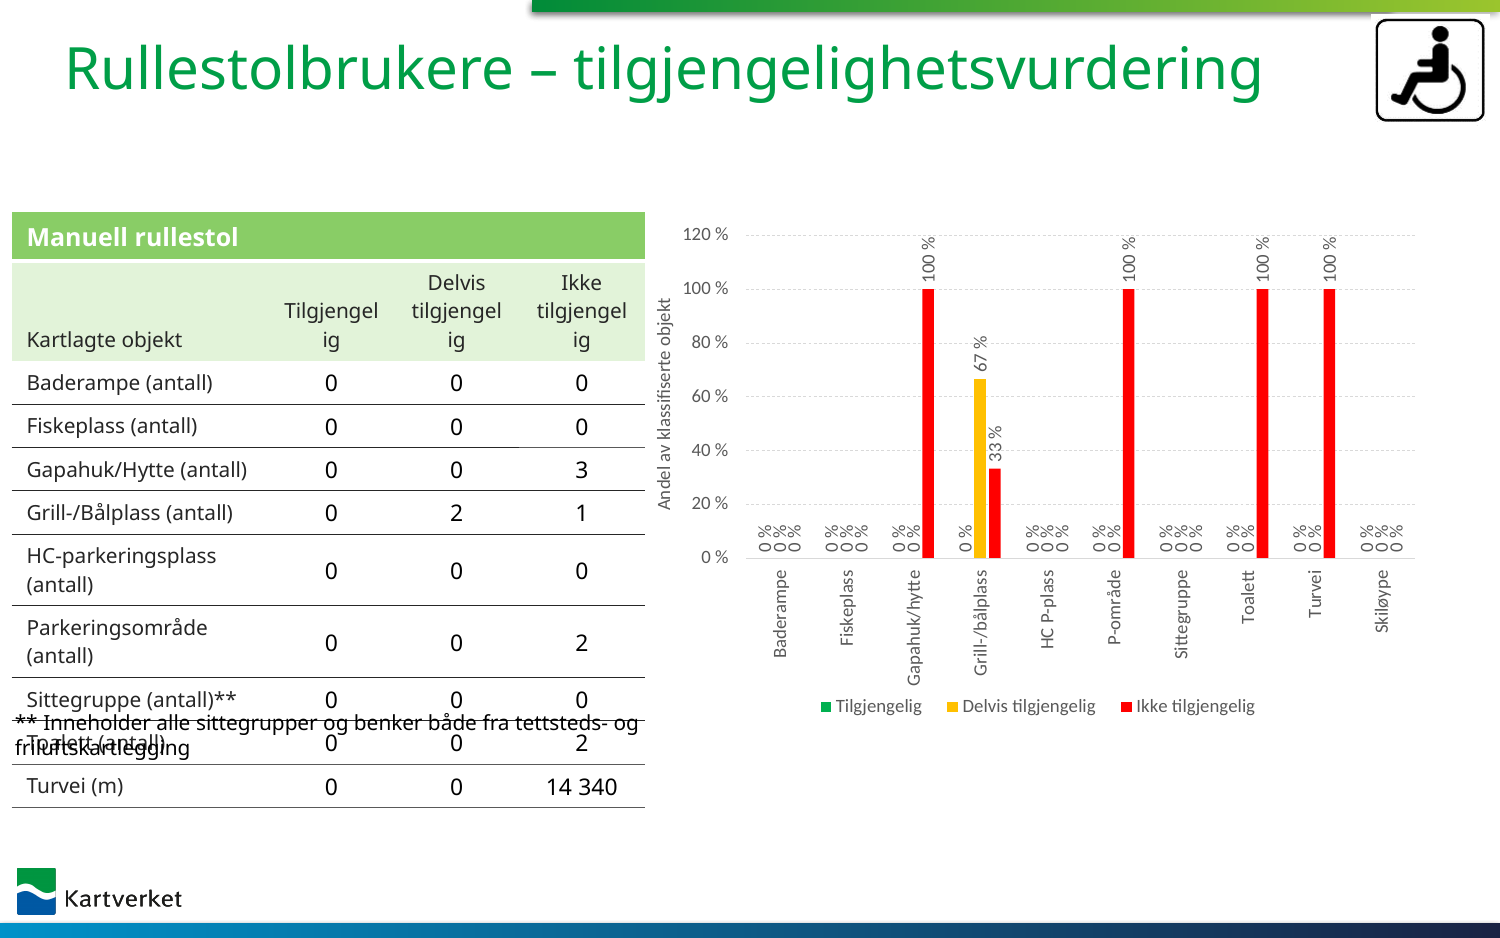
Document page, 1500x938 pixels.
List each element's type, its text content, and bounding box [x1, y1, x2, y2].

text_box ** Inneholder alle sittegrupper og benker både fra tettsteds- og friluftskartlegging [0, 702, 745, 768]
text_box Rullestolbrukere – tilgjengelighetsvurdering [49, 12, 1372, 109]
table_cell 0 [519, 405, 638, 447]
table_cell 0 [394, 606, 519, 677]
table_cell 0 [394, 768, 519, 807]
table_cell 0 [394, 361, 519, 404]
table_cell 1 [519, 491, 638, 534]
table_header Manuell rullestol [12, 212, 645, 259]
table_cell Turvei (m) [12, 768, 269, 807]
table_cell 0 [394, 448, 519, 490]
table_cell Gapahuk/Hytte (antall) [12, 448, 269, 490]
table_cell 0 [269, 535, 394, 605]
table_cell 0 [519, 678, 638, 702]
table_cell 3 [519, 448, 638, 490]
table_cell 0 [394, 535, 519, 605]
table_cell 0 [269, 491, 394, 534]
table_cell 0 [269, 768, 394, 807]
table_cell Delvis tilgjengelig [394, 263, 519, 361]
table_cell 0 [269, 678, 394, 702]
table_cell 0 [394, 405, 519, 447]
table_cell Baderampe (antall) [12, 361, 269, 404]
table_cell 0 [269, 448, 394, 490]
table_cell Kartlagte objekt [12, 263, 269, 361]
table_cell 2 [394, 491, 519, 534]
table_cell Fiskeplass (antall) [12, 405, 269, 447]
table_cell 2 [519, 606, 638, 677]
picture [1371, 13, 1491, 127]
table_cell Tilgjengelig [269, 263, 394, 361]
table_cell 0 [519, 535, 638, 605]
table_cell Grill-/Bålplass (antall) [12, 491, 269, 534]
table_cell 0 [269, 361, 394, 404]
table_cell Ikke tilgjengelig [519, 263, 638, 361]
table_cell 0 [269, 405, 394, 447]
table_cell 14 340 [519, 768, 645, 807]
table_cell Sittegruppe (antall)** [12, 678, 269, 702]
picture [643, 218, 1426, 728]
table_cell 0 [394, 678, 519, 702]
table_cell HC-parkeringsplass (antall) [12, 535, 269, 605]
table_cell 0 [269, 606, 394, 677]
table_cell 0 [519, 361, 638, 404]
table_cell Parkeringsområde (antall) [12, 606, 269, 677]
